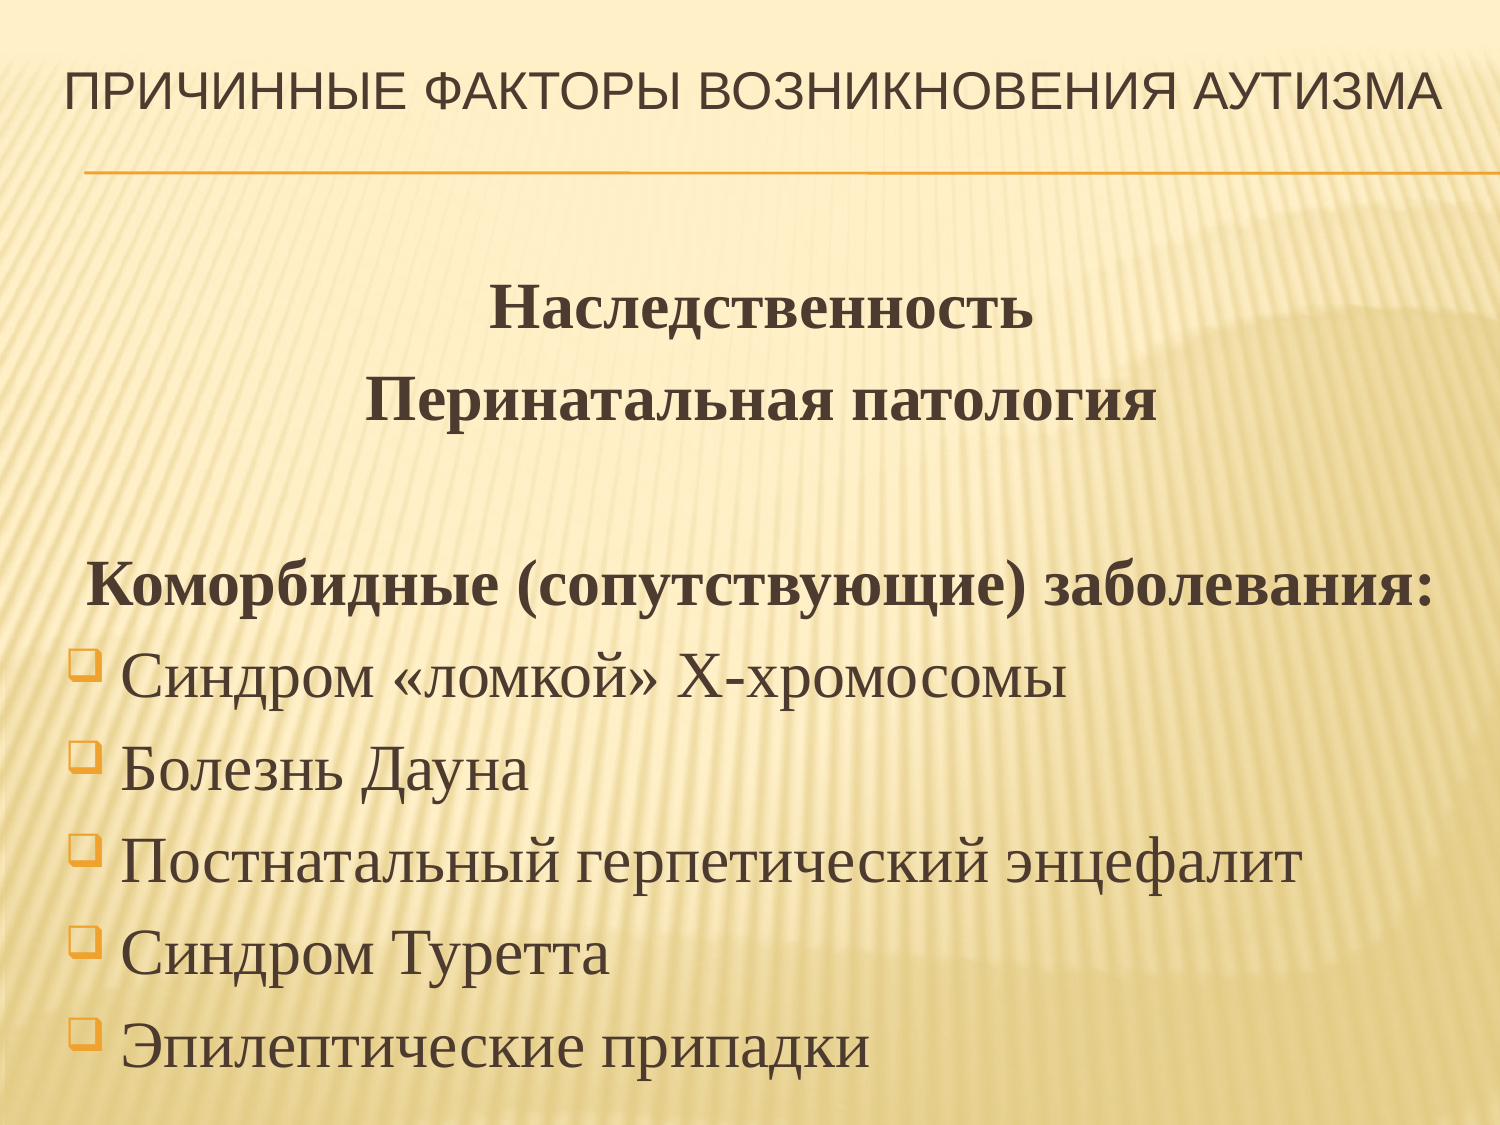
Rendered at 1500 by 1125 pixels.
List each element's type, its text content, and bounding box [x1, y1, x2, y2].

list Наследственность Перинатальная патология Коморбидные (сопутствующие) заболевания: Синдром «ломкой» Х-хромосомы Болезнь Дауна Постнатальный герпетический энцефалит Синдром Туретта Эпилептические припадки [50, 254, 1475, 1094]
title Причинные факторы возникновения Аутизма [41, 19, 1467, 157]
